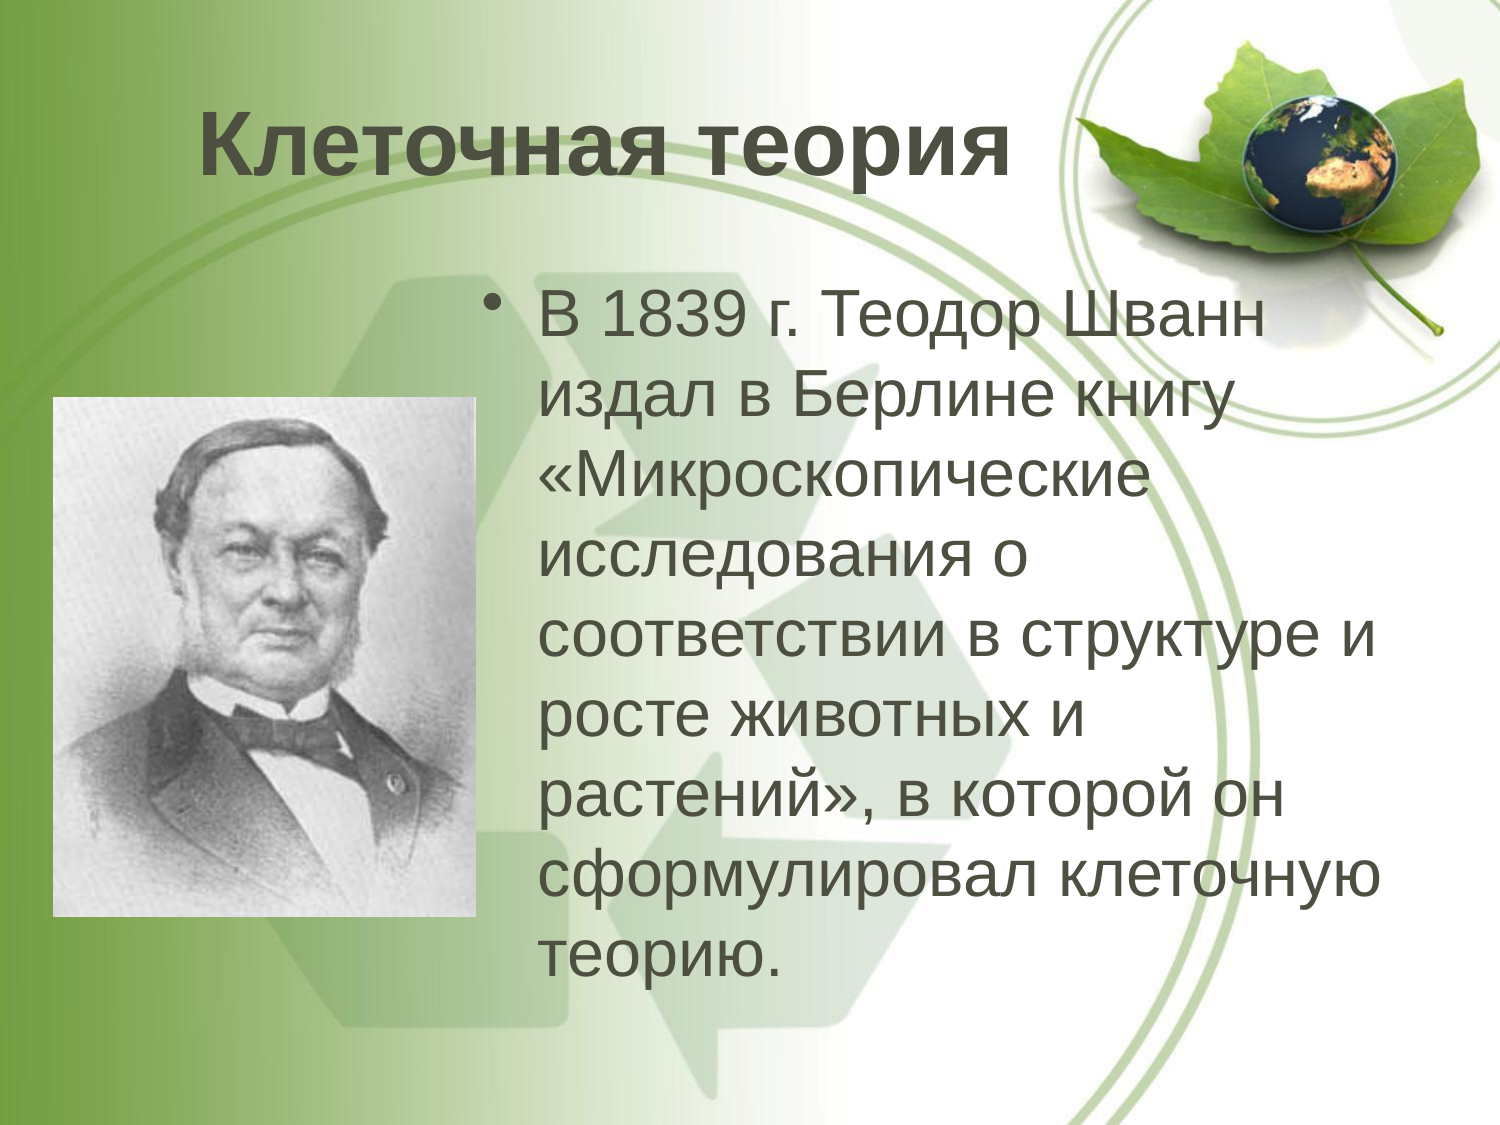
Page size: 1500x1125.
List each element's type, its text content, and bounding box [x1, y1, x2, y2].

list В 1839 г. Теодор Шванн издал в Берлине книгу «Микроскопические исследования о соответствии в структуре и росте животных и растений», в которой он сформулировал клеточную теорию. [466, 262, 1425, 1005]
title Клеточная теория [75, 45, 1138, 233]
picture [0, 0, 1500, 1125]
